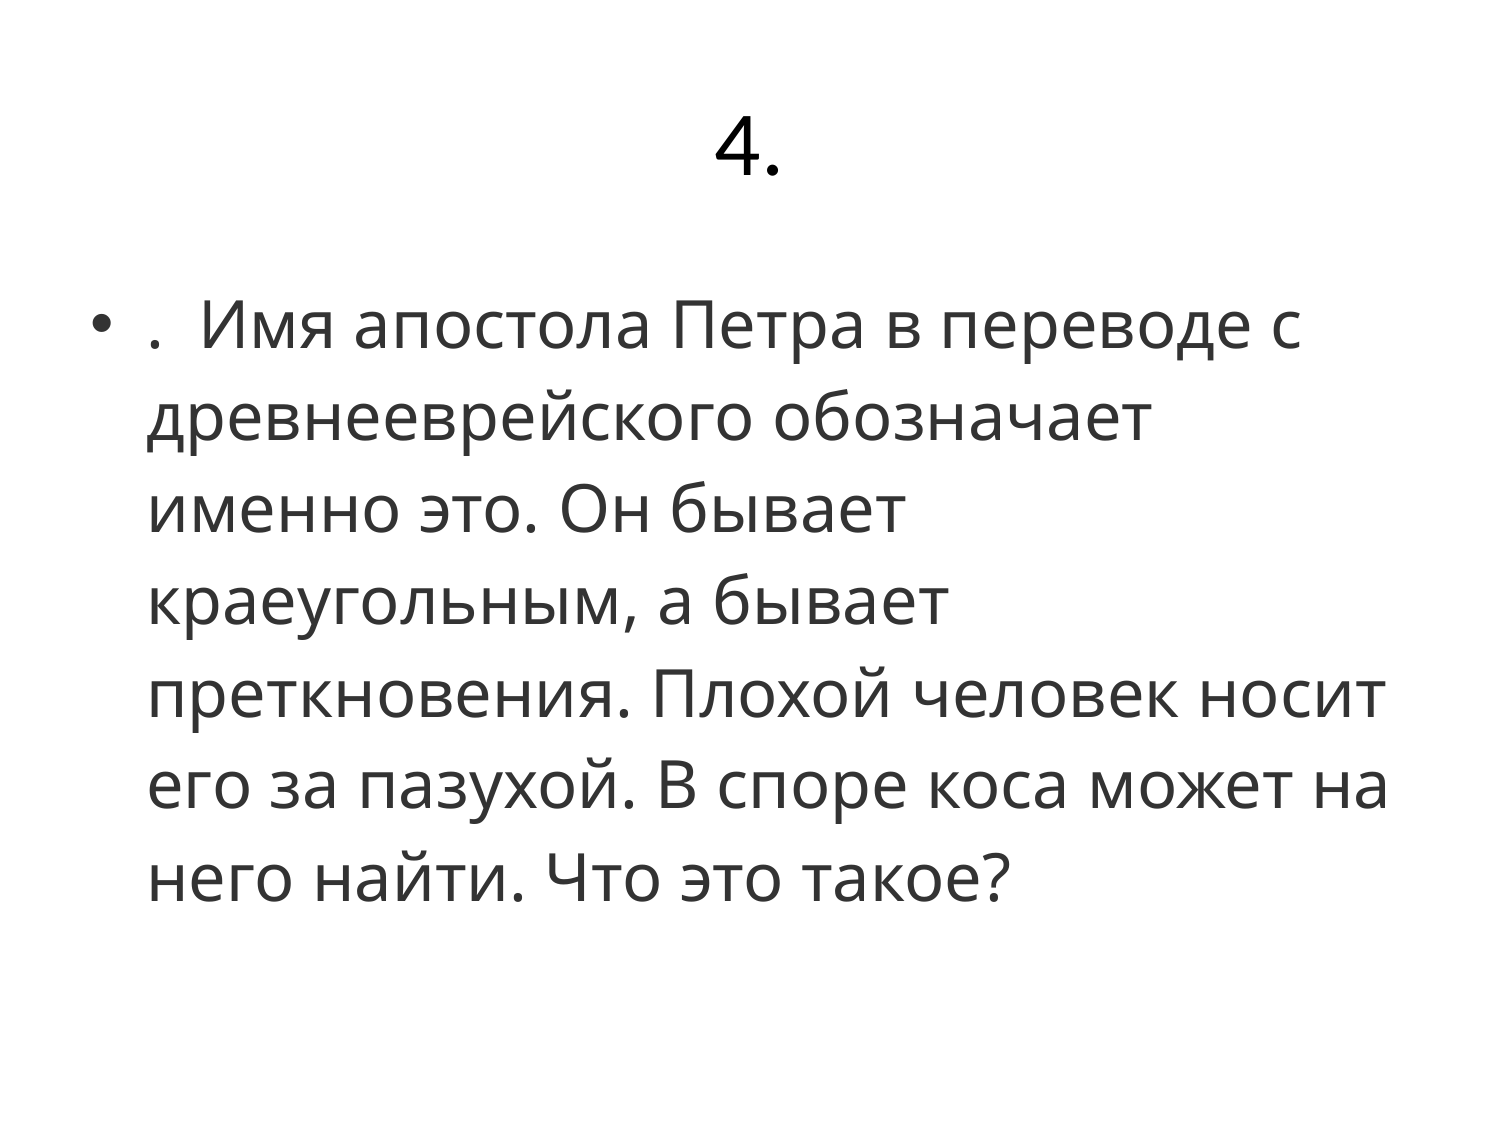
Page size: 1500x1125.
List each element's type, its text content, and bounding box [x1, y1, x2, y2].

title 4. [75, 45, 1425, 233]
list . Имя апостола Петра в переводе с древнееврейского обозначает именно это. Он бывает краеугольным, а бывает преткновения. Плохой человек носит его за пазухой. В споре коса может на него найти. Что это такое? [75, 262, 1425, 1005]
